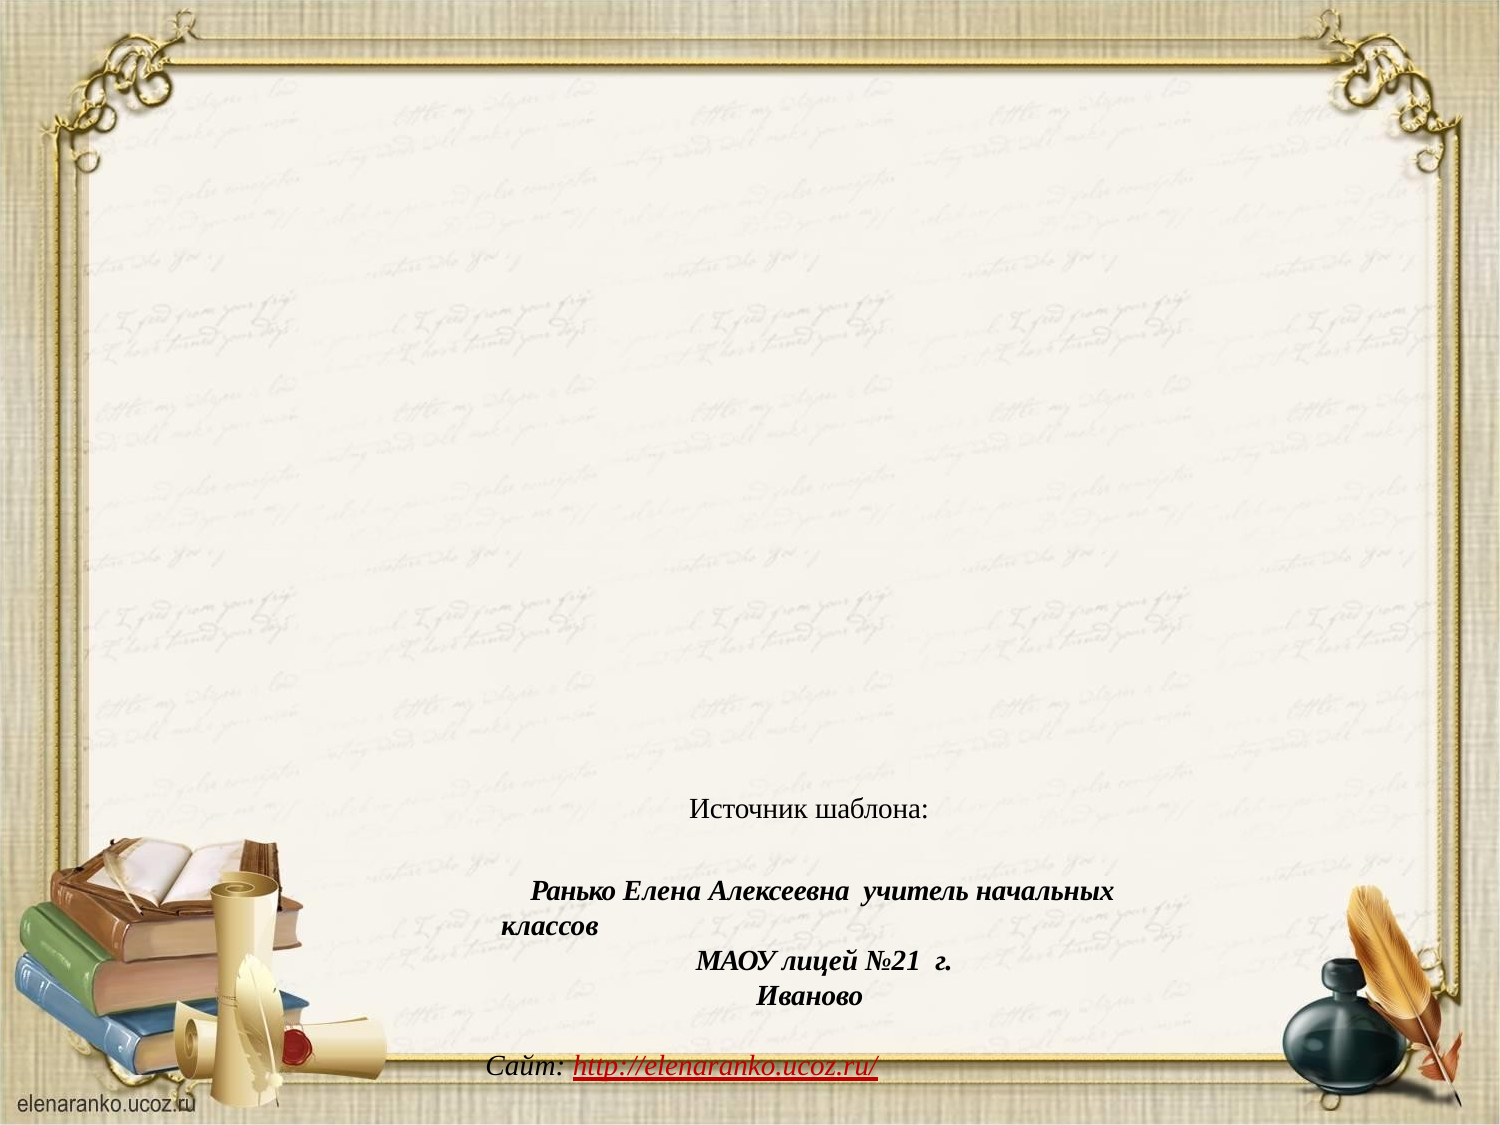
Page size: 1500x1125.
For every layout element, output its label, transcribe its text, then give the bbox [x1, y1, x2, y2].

text_box Источник шаблона: Ранько Елена Алексеевна учитель начальных классов МАОУ лицей №21 г. Иваново Сайт: http://elenaranko.ucoz.ru/ [324, 787, 1294, 1082]
picture [0, 0, 1500, 1125]
